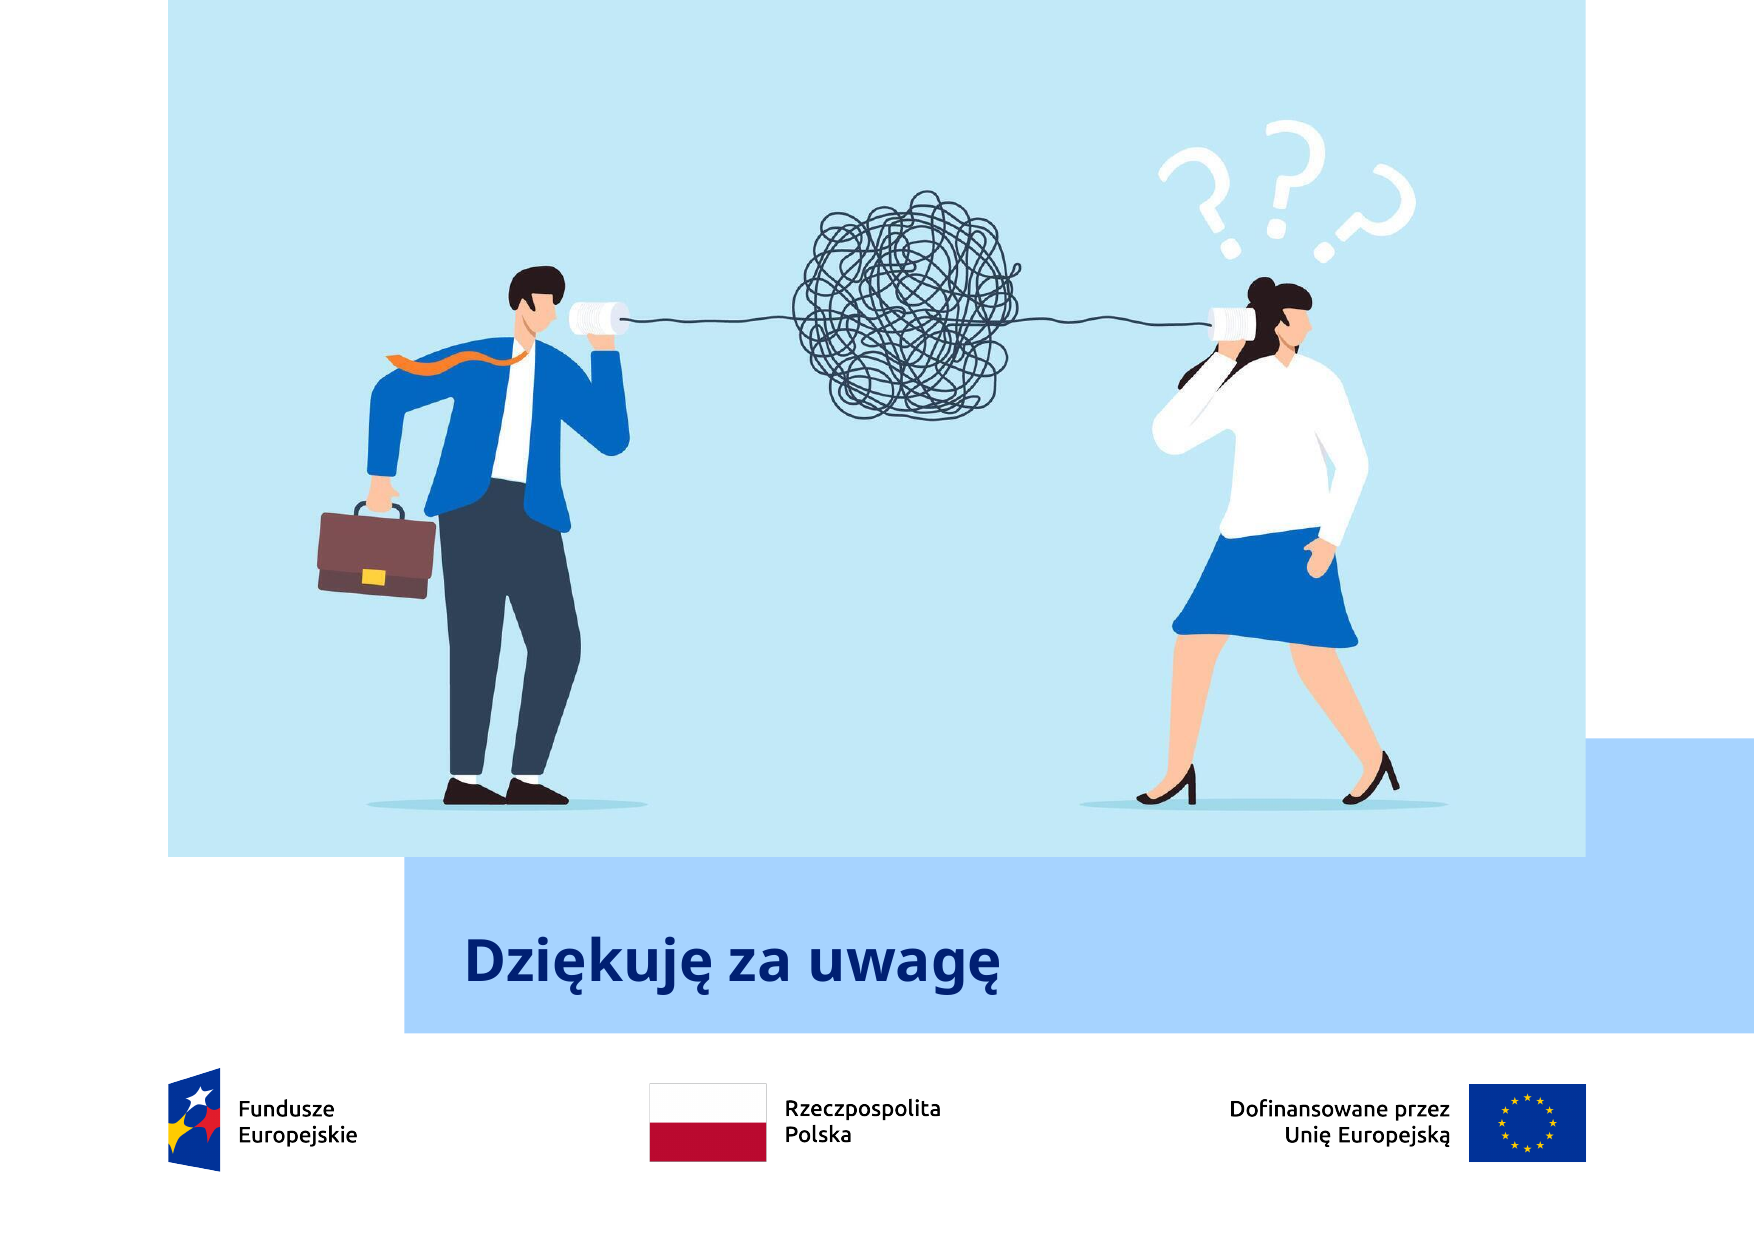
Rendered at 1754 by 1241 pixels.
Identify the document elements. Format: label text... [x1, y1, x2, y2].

picture [1192, 1045, 1625, 1201]
picture [168, 0, 1586, 857]
title Dziękuję za uwagę [463, 917, 1704, 1034]
picture [610, 1044, 979, 1201]
picture [129, 1045, 396, 1201]
